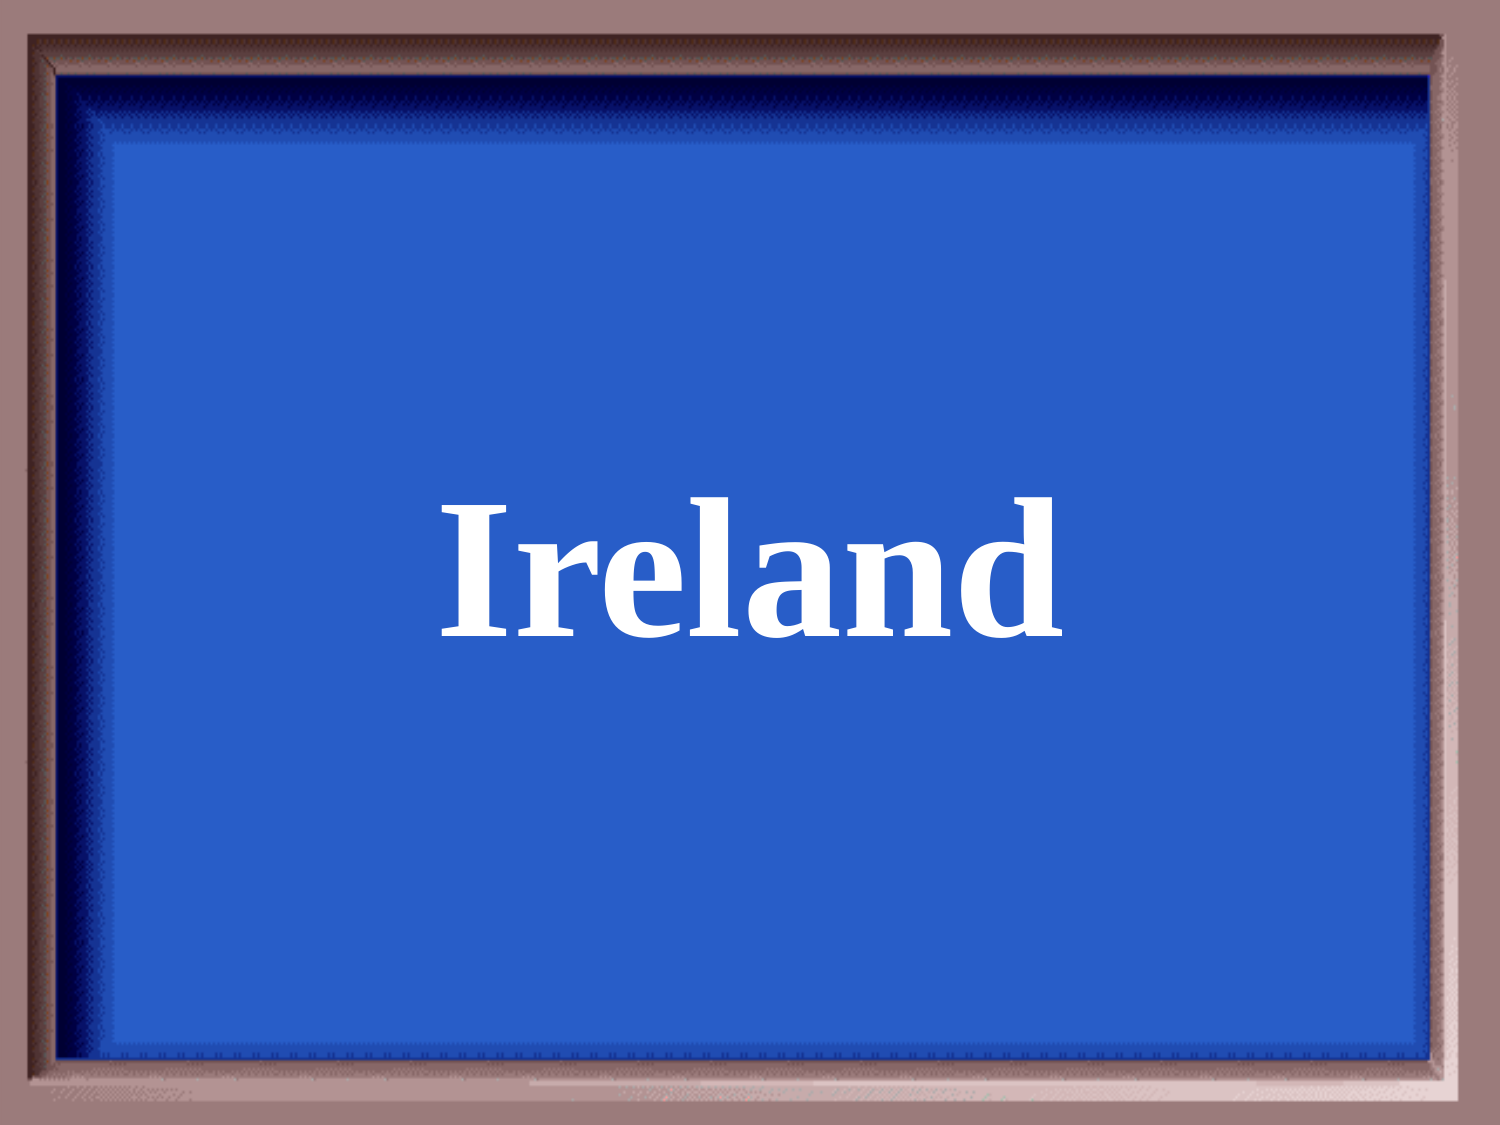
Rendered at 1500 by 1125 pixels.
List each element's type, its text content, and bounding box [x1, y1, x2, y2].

picture [0, 0, 1500, 1125]
title Ireland [112, 462, 1388, 650]
